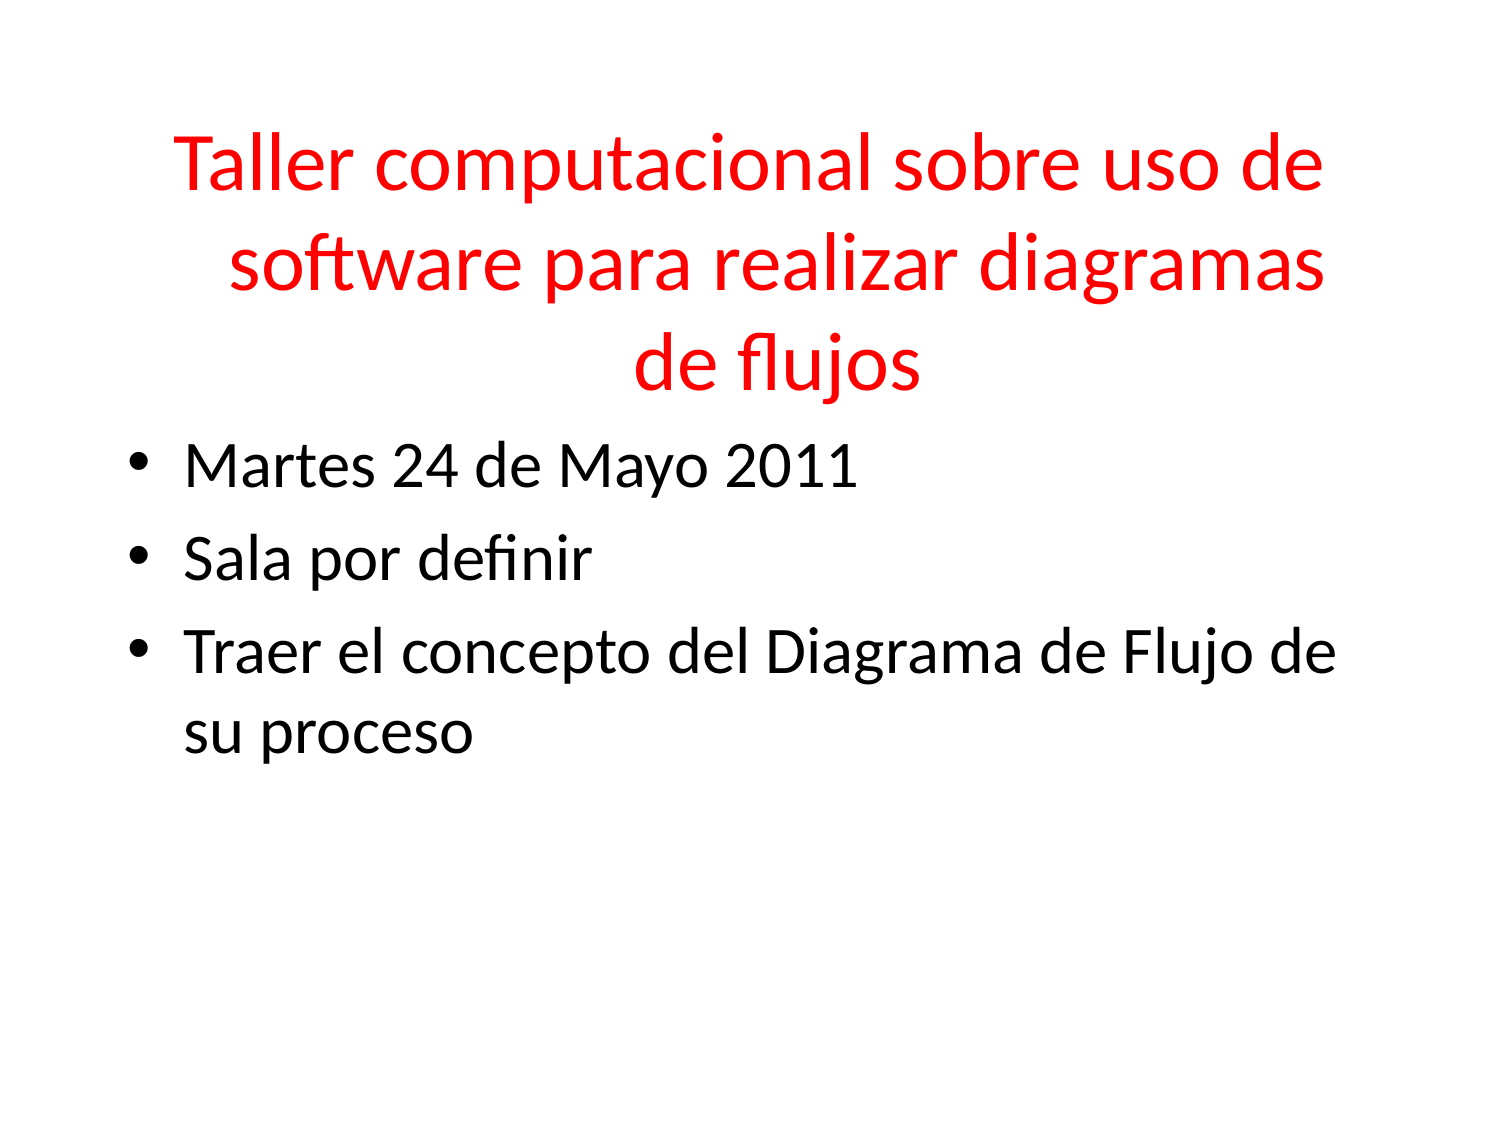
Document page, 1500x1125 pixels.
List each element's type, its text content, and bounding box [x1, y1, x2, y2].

list Taller computacional sobre uso de software para realizar diagramas de flujos Martes 24 de Mayo 2011 Sala por definir Traer el concepto del Diagrama de Flujo de su proceso [112, 99, 1388, 1000]
